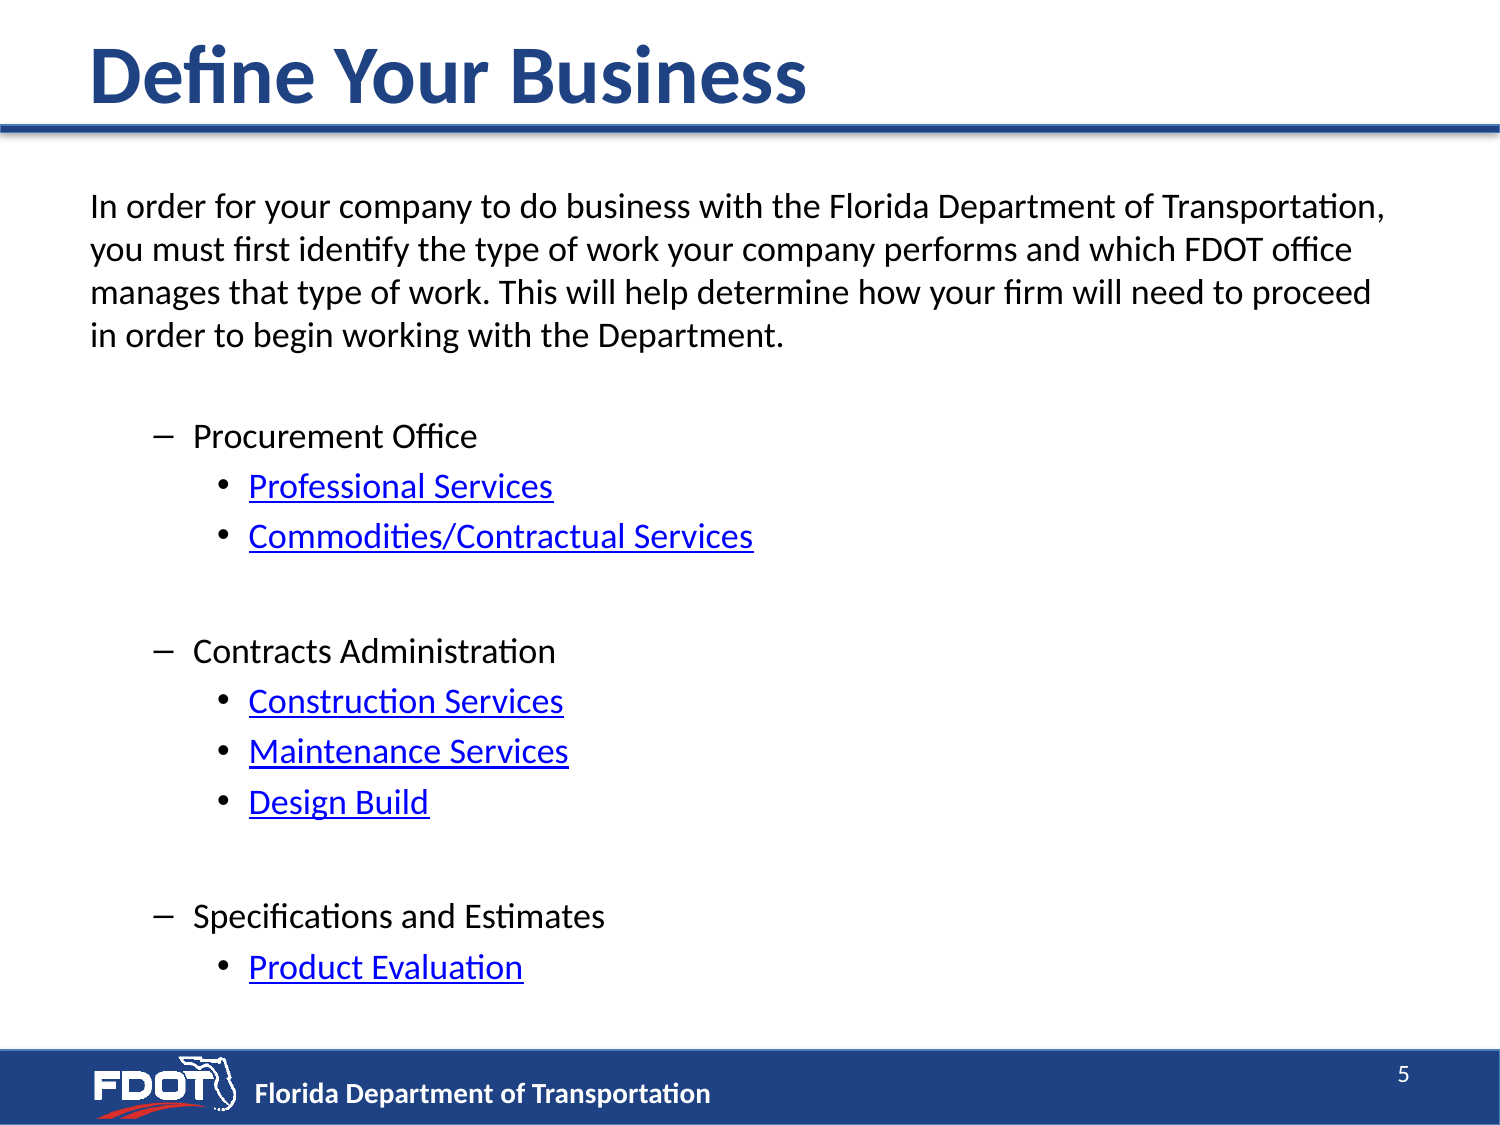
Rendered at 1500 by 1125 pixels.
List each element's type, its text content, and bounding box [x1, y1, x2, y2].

text_box Define Your Business [74, 12, 1438, 123]
text_box [244, 1049, 1500, 1125]
list In order for your company to do business with the Florida Department of Transportation, you must first identify the type of work your company performs and which FDOT office manages that type of work. This will help determine how your firm will need to proceed in order to begin working with the Department. Procurement Office Professional Services Commodities/Contractual Services Contracts Administration Construction Services Maintenance Services Design Build Specifications and Estimates Product Evaluation [75, 174, 1413, 1005]
slide_number 5 [1074, 1042, 1425, 1103]
picture [89, 1053, 241, 1122]
text_box [0, 1049, 1074, 1125]
text_box [0, 124, 1500, 133]
text_box Florida Department of Transportation [246, 1067, 1438, 1117]
